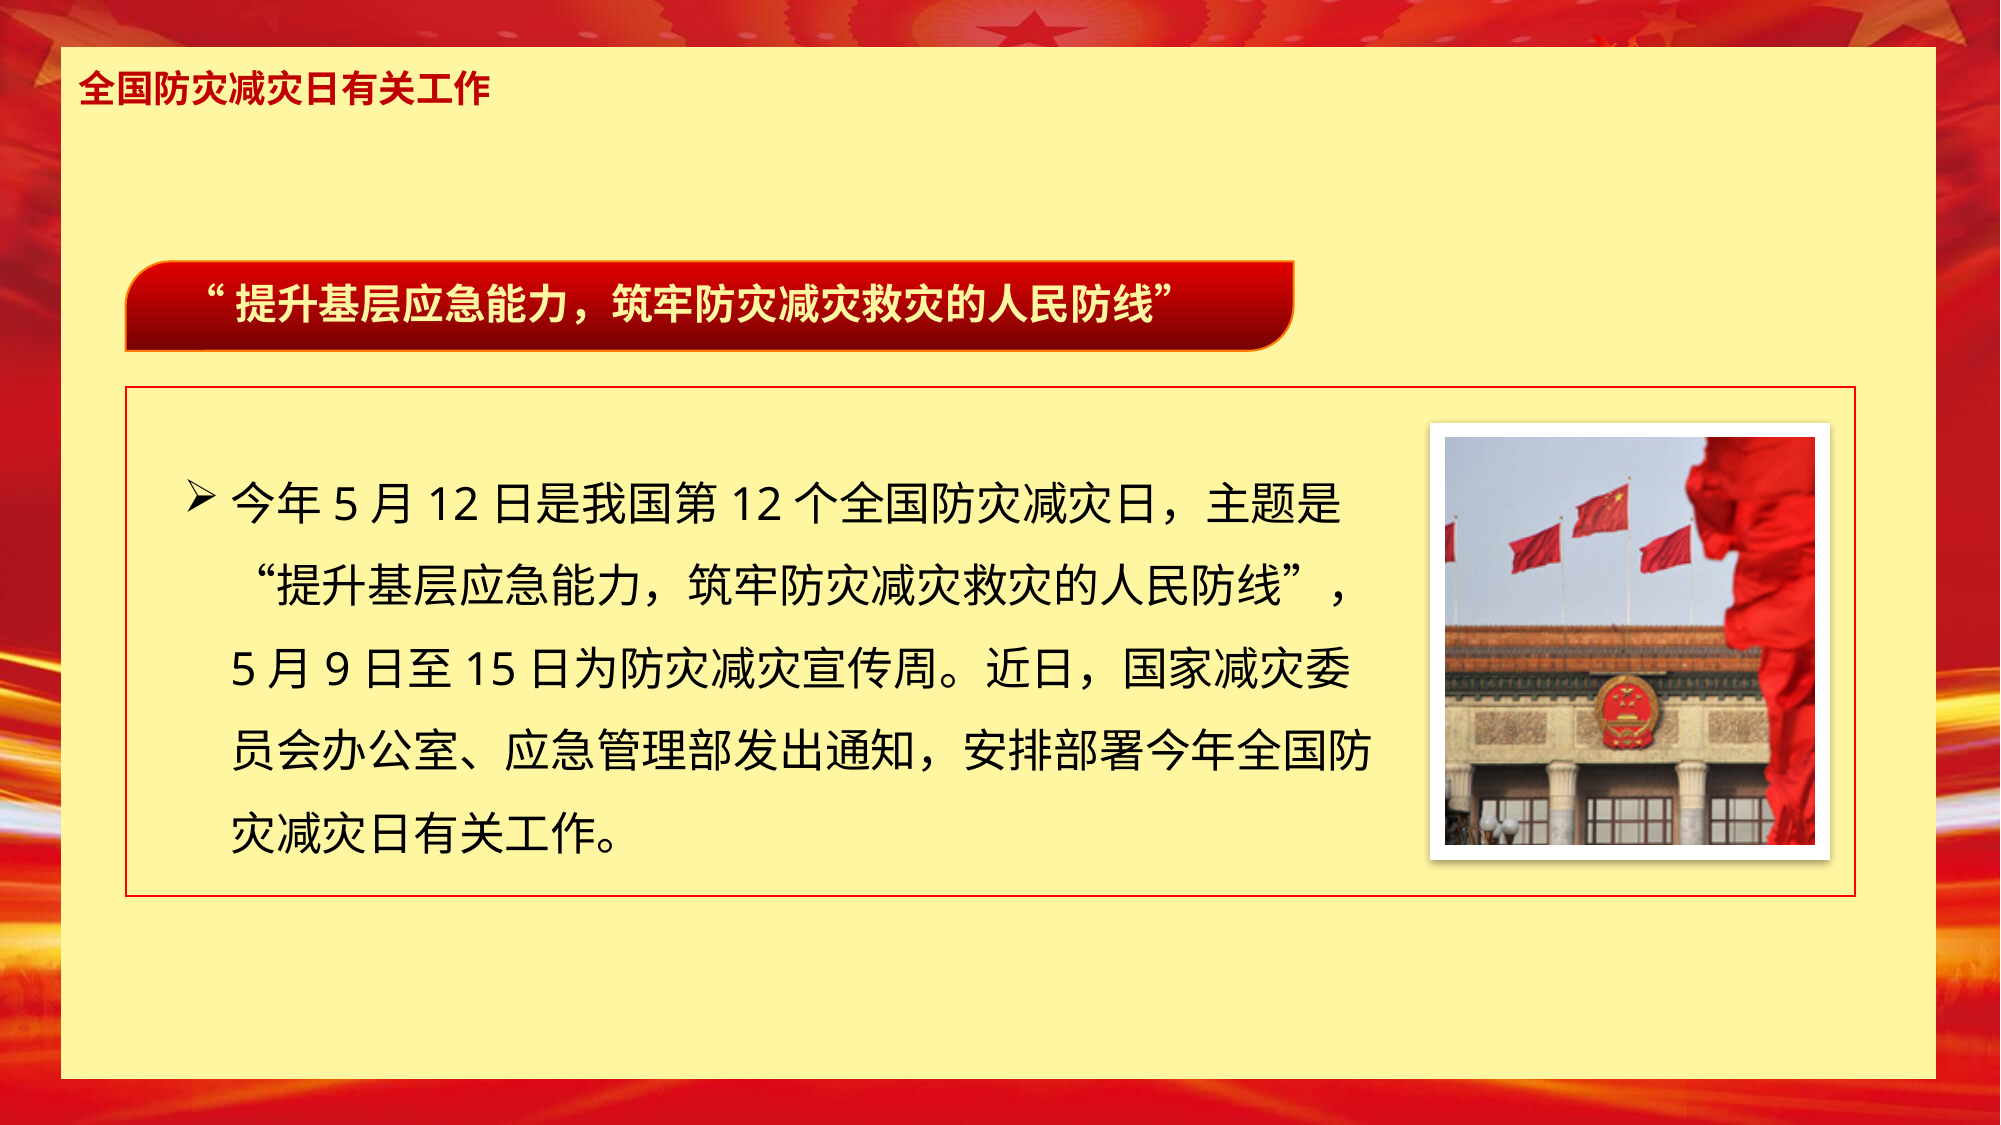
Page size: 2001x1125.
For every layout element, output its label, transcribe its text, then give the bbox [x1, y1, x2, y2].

text_box 全国防灾减灾日有关工作 [63, 57, 507, 118]
text_box 今年5月12日是我国第12个全国防灾减灾日，主题是“提升基层应急能力，筑牢防灾减灾救灾的人民防线”，5月9日至15日为防灾减灾宣传周。近日，国家减灾委员会办公室、应急管理部发出通知，安排部署今年全国防灾减灾日有关工作。 [168, 439, 1405, 867]
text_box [125, 261, 1294, 351]
text_box [125, 386, 1856, 897]
picture [0, 0, 2000, 1125]
text_box [61, 47, 1936, 1079]
